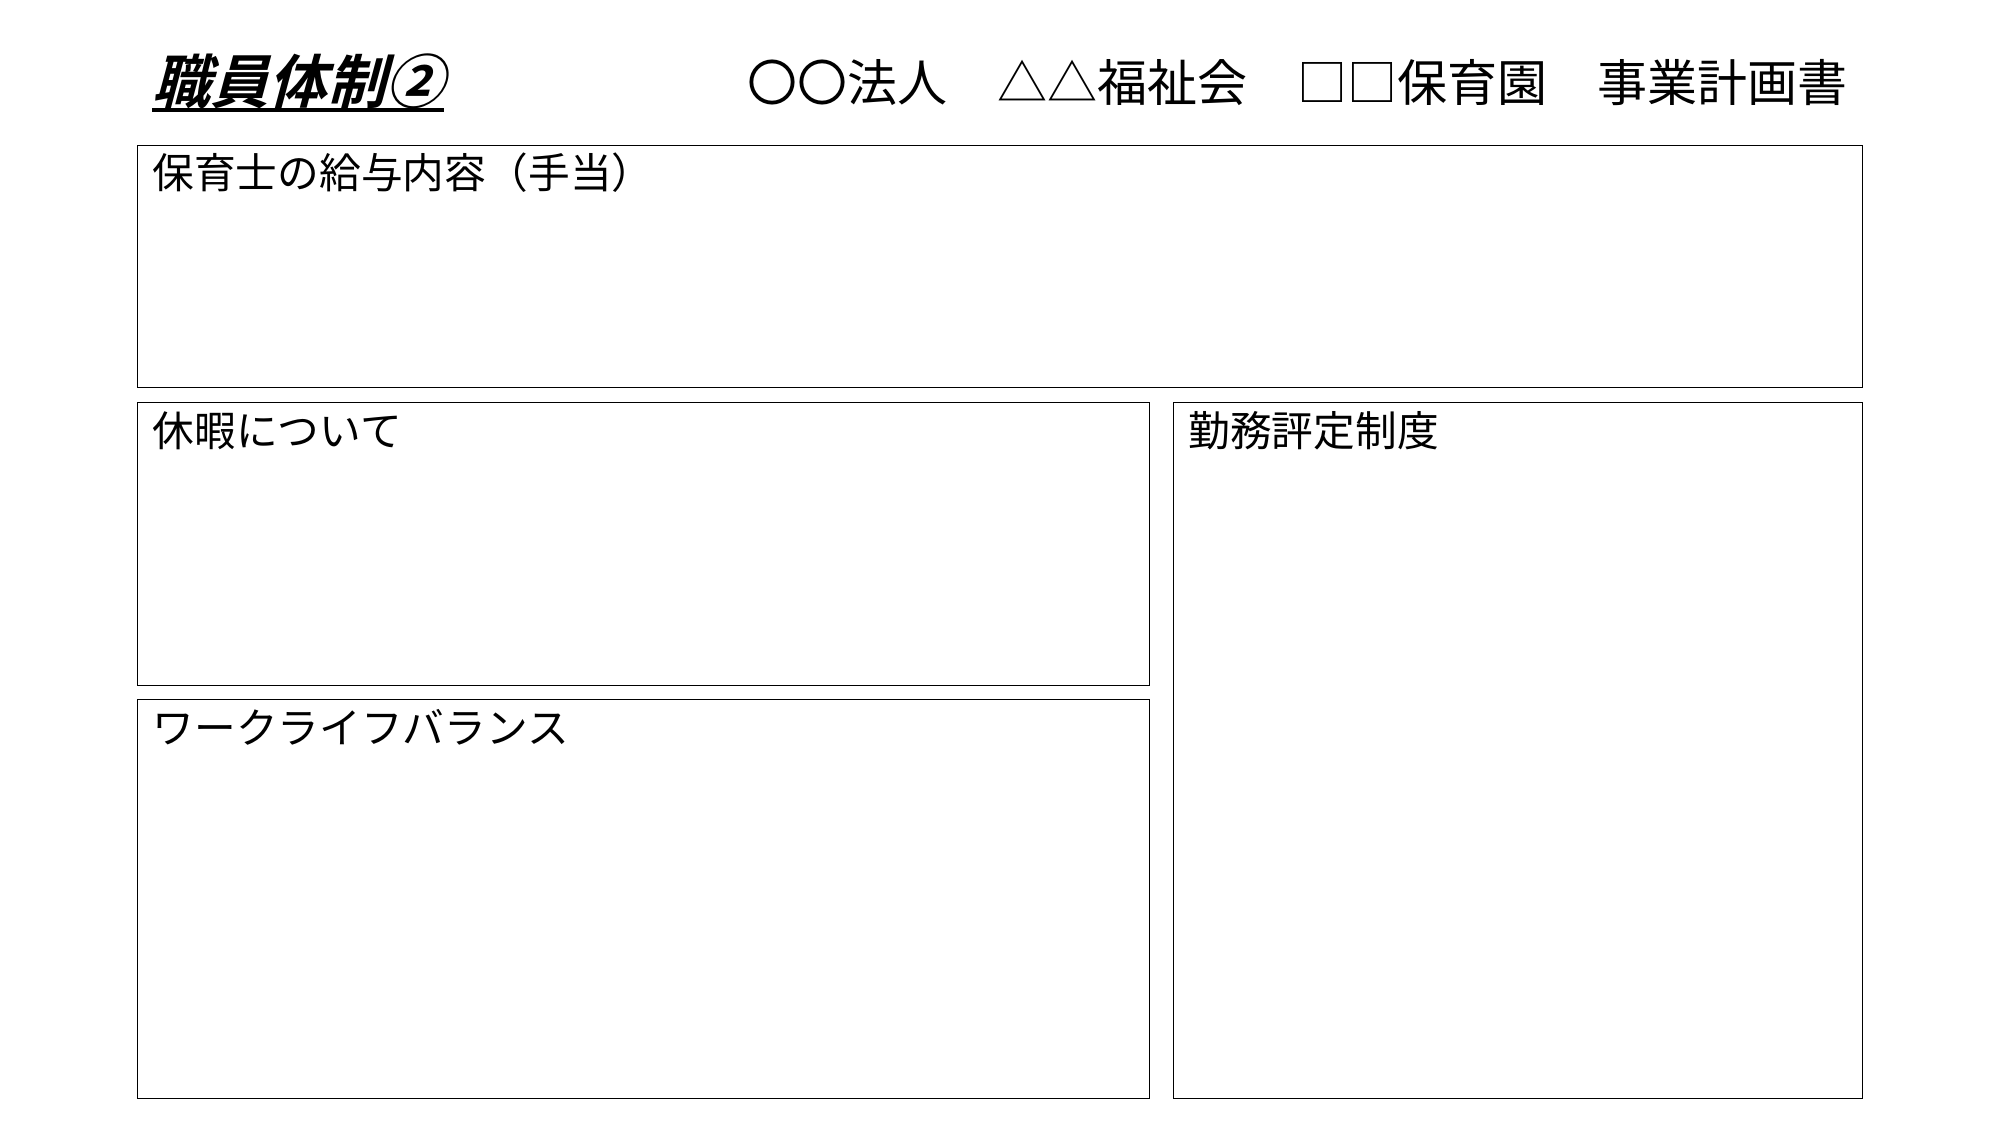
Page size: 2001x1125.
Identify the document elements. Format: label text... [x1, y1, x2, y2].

text_box 勤務評定制度 [1173, 402, 1863, 1099]
text_box 休暇について [137, 402, 1150, 686]
list 保育士の給与内容（手当） [137, 146, 1863, 388]
title 〇〇法人 △△福祉会 □□保育園 事業計画書 [456, 24, 1863, 146]
text_box 職員体制➁ [137, 24, 456, 146]
text_box ワークライフバランス [137, 699, 1150, 1099]
